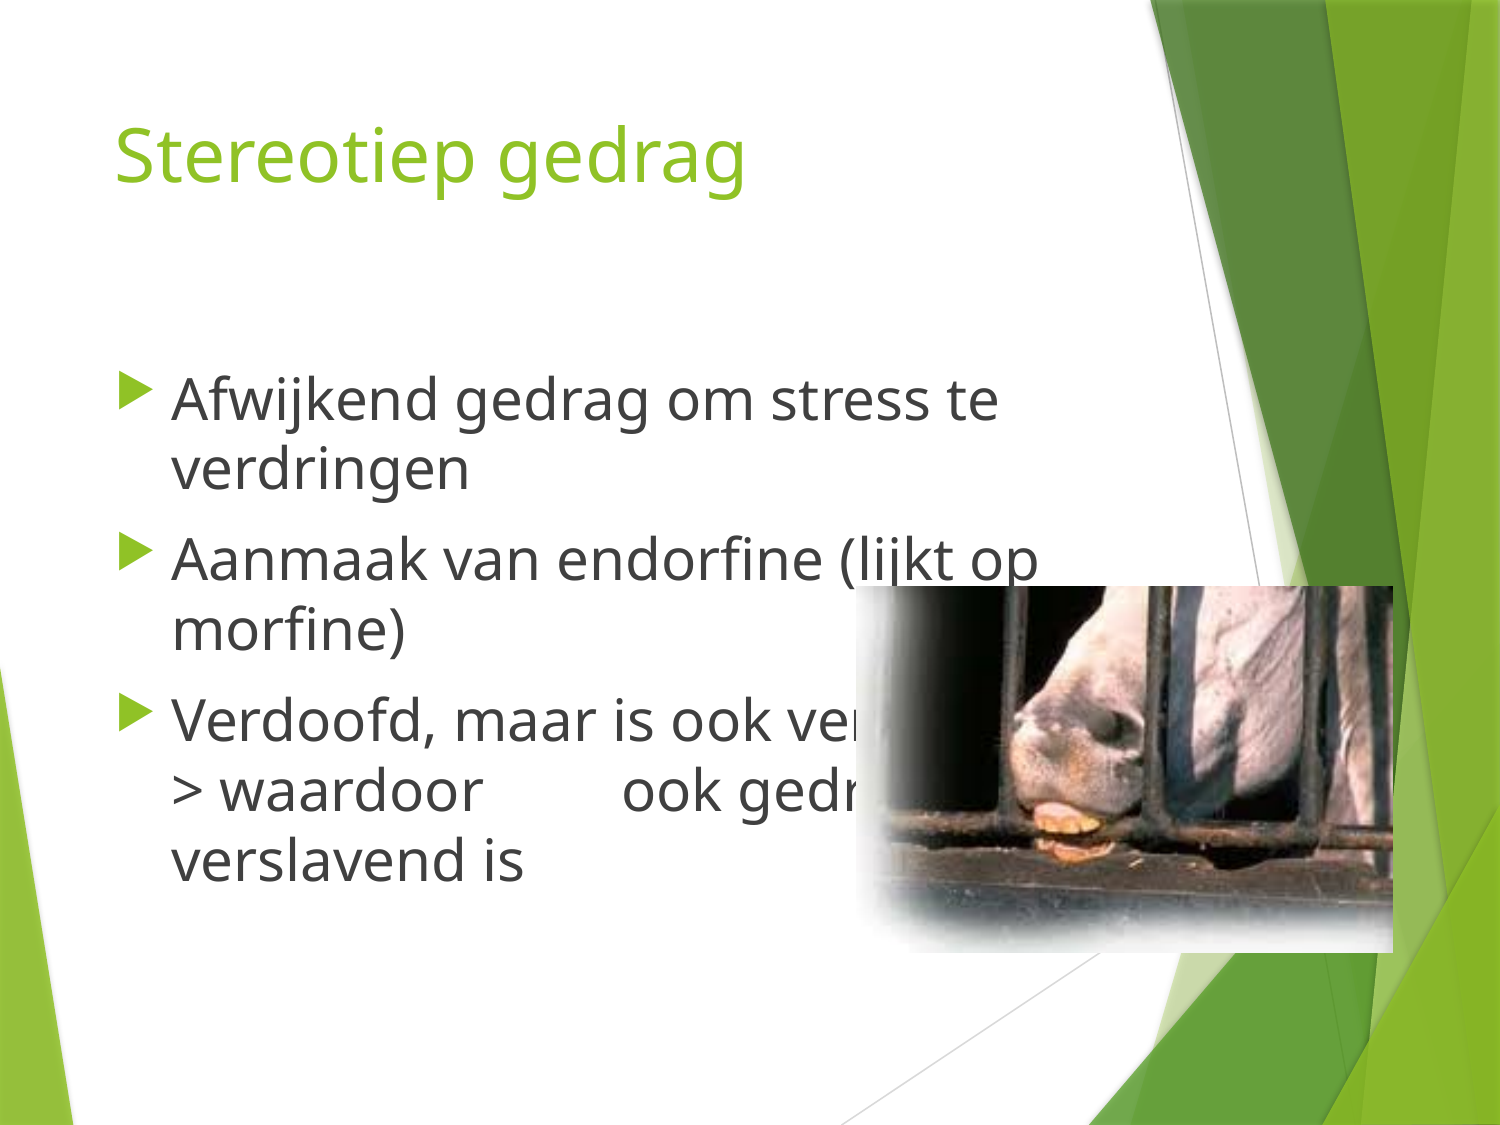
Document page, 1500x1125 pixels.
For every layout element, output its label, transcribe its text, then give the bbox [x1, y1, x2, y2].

picture [855, 585, 1393, 953]
list Afwijkend gedrag om stress te verdringen Aanmaak van endorfine (lijkt op morfine) Verdoofd, maar is ook verslavend > waardoor ook gedrag verslavend is [99, 354, 1142, 992]
title Stereotiep gedrag [99, 99, 1142, 317]
